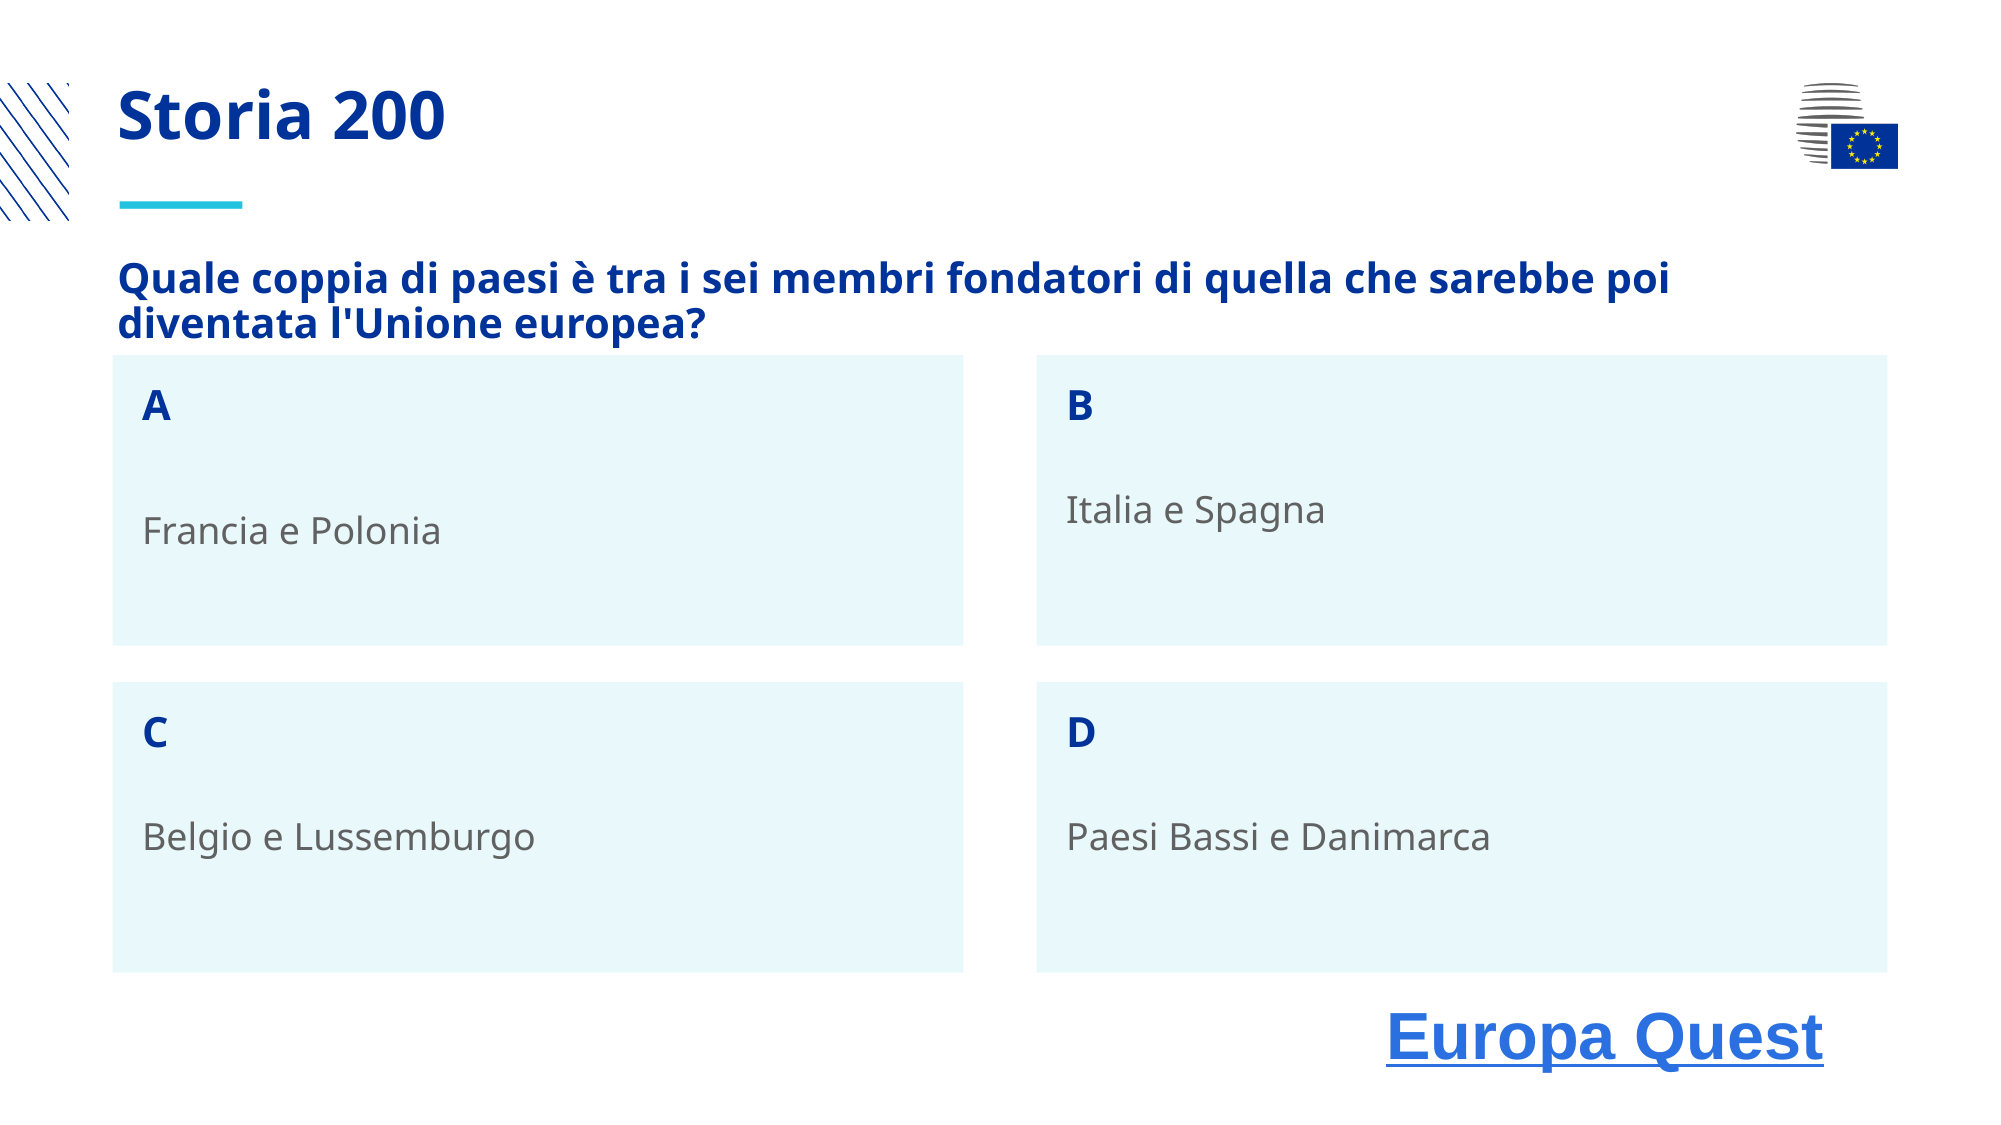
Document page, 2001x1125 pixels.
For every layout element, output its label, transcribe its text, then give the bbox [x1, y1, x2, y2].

picture [0, 83, 69, 221]
list D Paesi Bassi e Danimarca [1036, 682, 1888, 973]
text_box Europa Quest [1371, 985, 1847, 1097]
list Storia 200 ⸺ Quale coppia di paesi è tra i sei membri fondatori di quella che sarebbe poi diventata l'Unione europea? [102, 83, 1776, 325]
list A Francia e Polonia [112, 355, 964, 646]
list C Belgio e Lussemburgo [112, 682, 964, 973]
picture [1796, 83, 1898, 169]
list B Italia e Spagna [1036, 355, 1888, 646]
